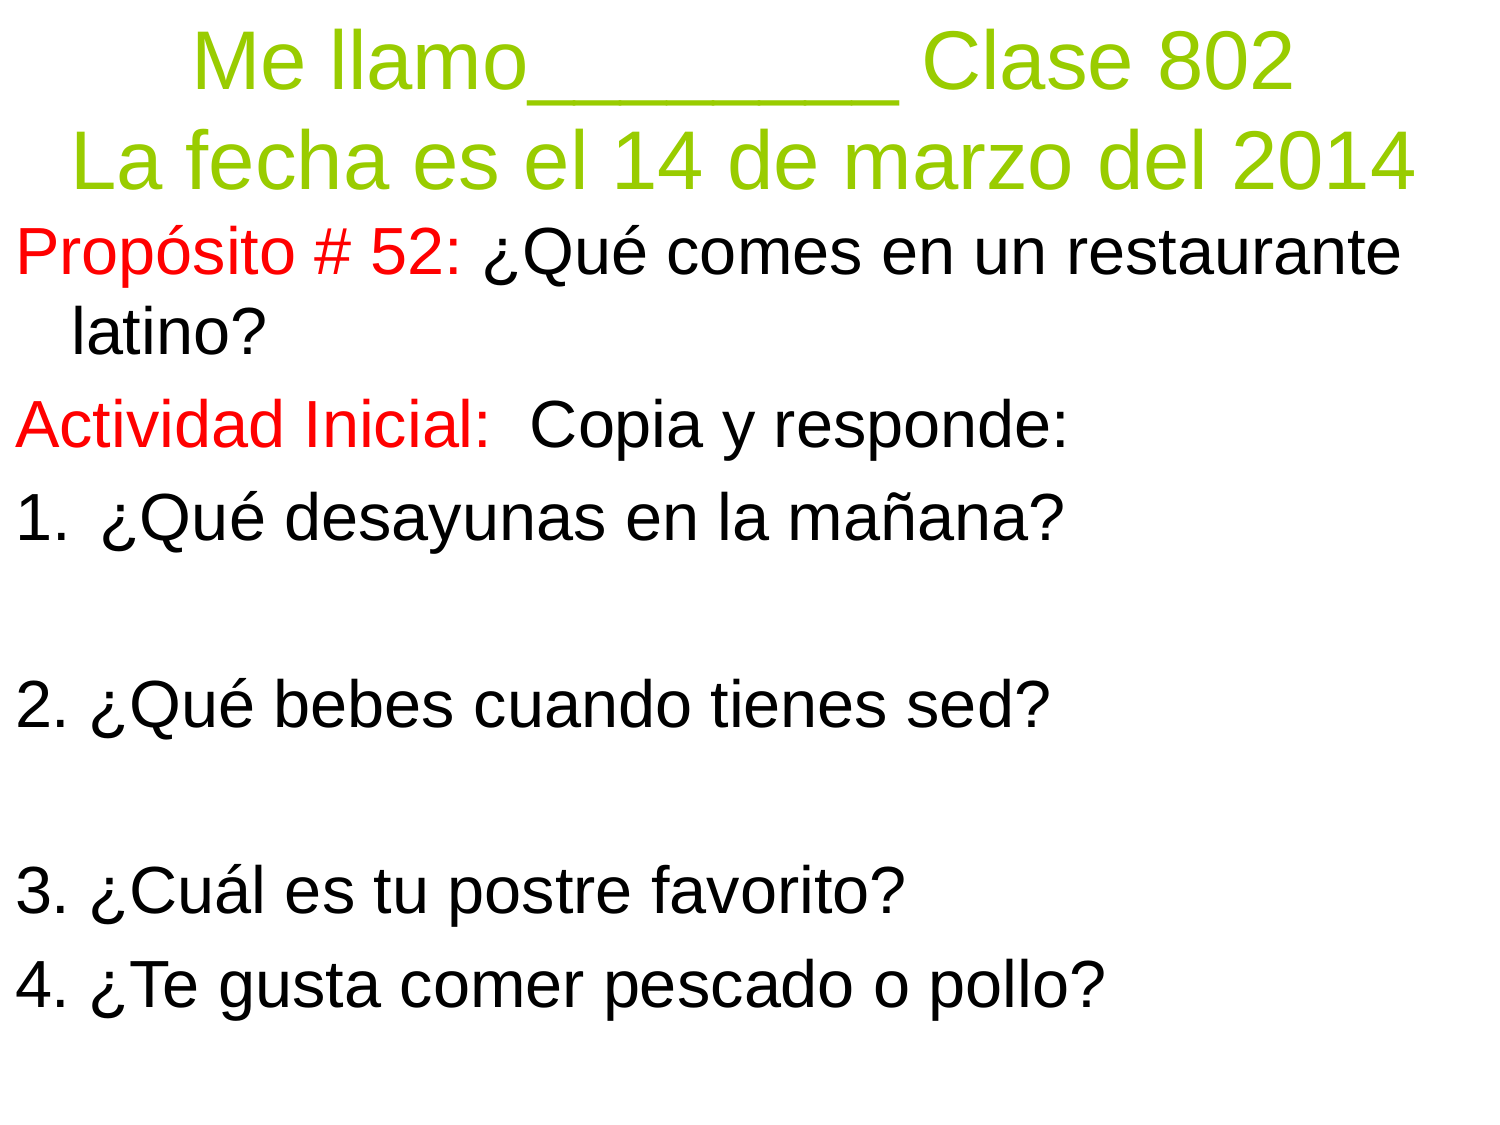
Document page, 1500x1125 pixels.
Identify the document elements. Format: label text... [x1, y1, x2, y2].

list Propósito # 52: ¿Qué comes en un restaurante latino? Actividad Inicial: Copia y responde: ¿Qué desayunas en la mañana? 2. ¿Qué bebes cuando tienes sed? 3. ¿Cuál es tu postre favorito? 4. ¿Te gusta comer pescado o pollo? [0, 200, 1500, 1113]
title Me llamo________ Clase 802 La fecha es el 14 de marzo del 2014 [50, 12, 1438, 200]
